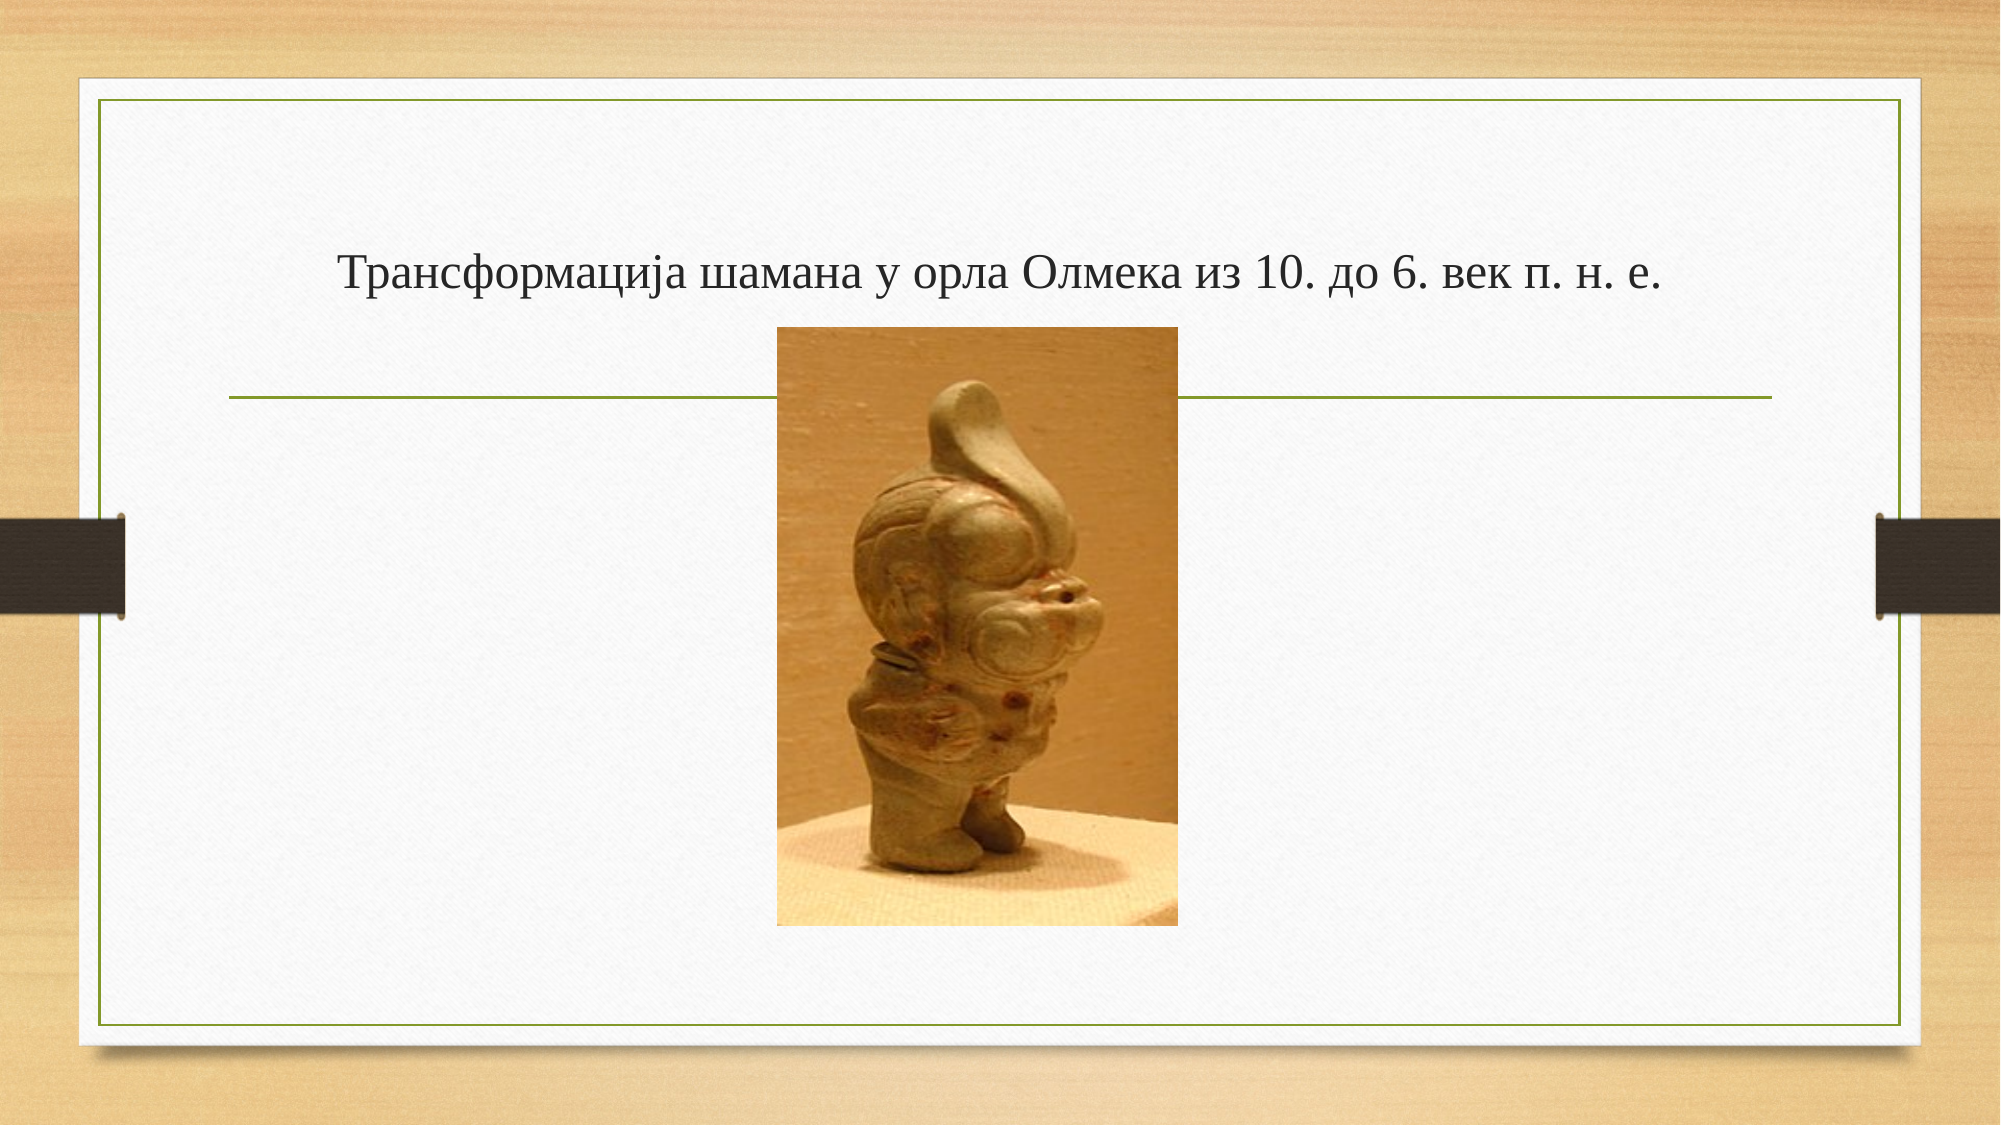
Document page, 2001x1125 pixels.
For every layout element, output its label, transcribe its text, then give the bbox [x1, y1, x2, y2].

title Трансформација шамана у орла Олмека из 10. до 6. век п. н. е. [212, 161, 1788, 375]
picture [0, 0, 2001, 1125]
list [777, 327, 1179, 927]
